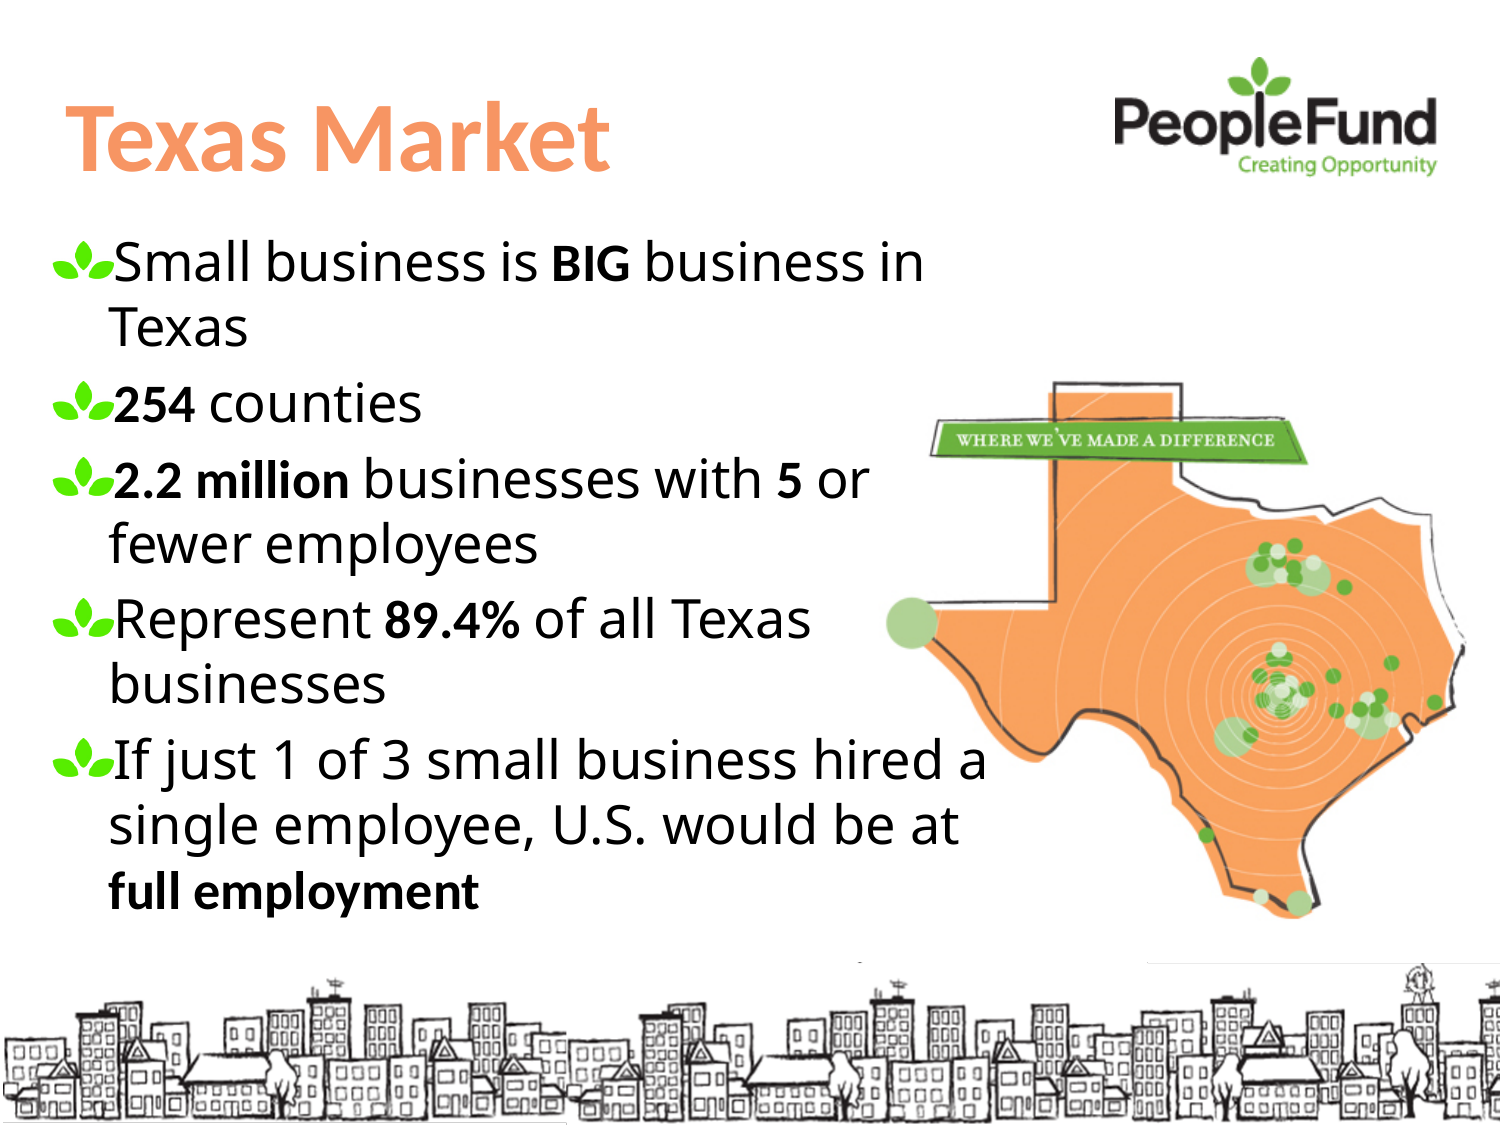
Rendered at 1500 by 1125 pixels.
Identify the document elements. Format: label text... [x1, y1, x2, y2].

picture [52, 598, 114, 637]
picture [2, 962, 1500, 1125]
picture [1115, 57, 1438, 179]
picture [52, 738, 114, 777]
picture [52, 241, 114, 279]
picture [876, 374, 1477, 926]
picture [52, 381, 114, 420]
list Small business is BIG business in Texas 254 counties 2.2 million businesses with 5 or fewer employees Represent 89.4% of all Texas businesses If just 1 of 3 small business hired a single employee, U.S. would be at full employment [37, 220, 1025, 960]
title Texas Market [50, 37, 850, 220]
picture [52, 457, 114, 496]
